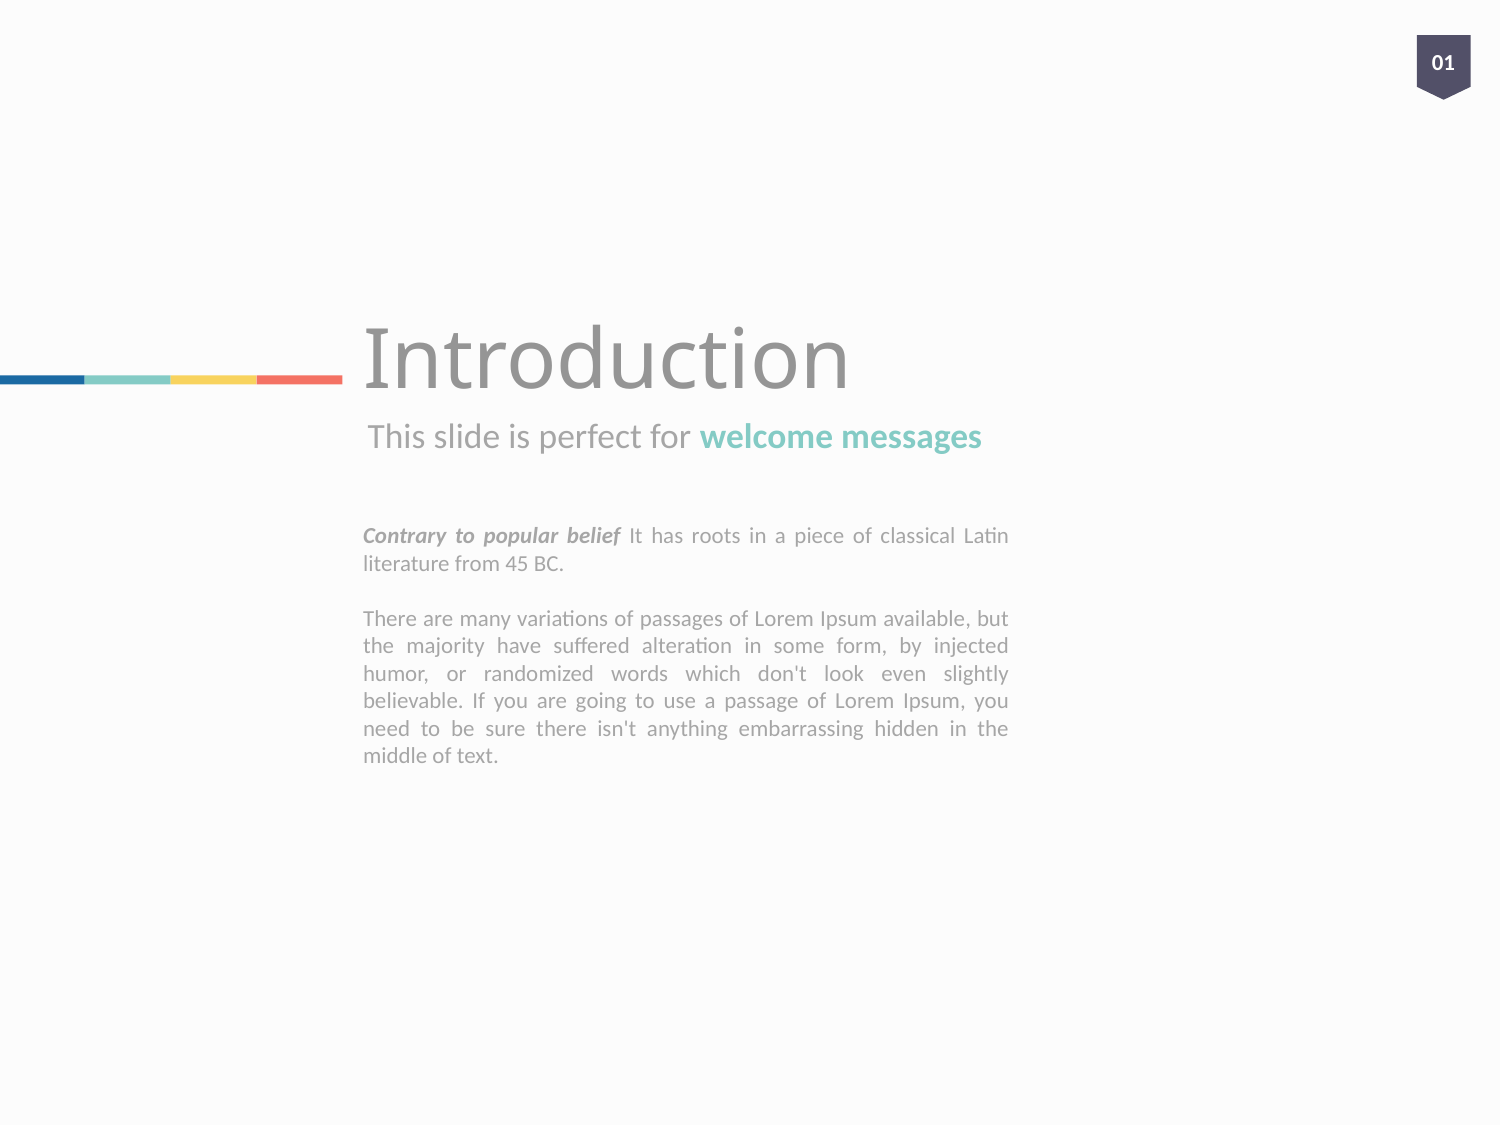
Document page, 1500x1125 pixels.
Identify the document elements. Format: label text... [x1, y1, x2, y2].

text_box This slide is perfect for welcome messages [352, 394, 1191, 474]
text_box Contrary to popular belief It has roots in a piece of classical Latin literature from 45 BC. There are many variations of passages of Lorem Ipsum available, but the majority have suffered alteration in some form, by injected humor, or randomized words which don't look even slightly believable. If you are going to use a passage of Lorem Ipsum, you need to be sure there isn't anything embarrassing hidden in the middle of text. [348, 513, 1034, 774]
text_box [0, 375, 343, 385]
title Introduction [348, 291, 1187, 420]
text_box 01 [1414, 33, 1473, 102]
